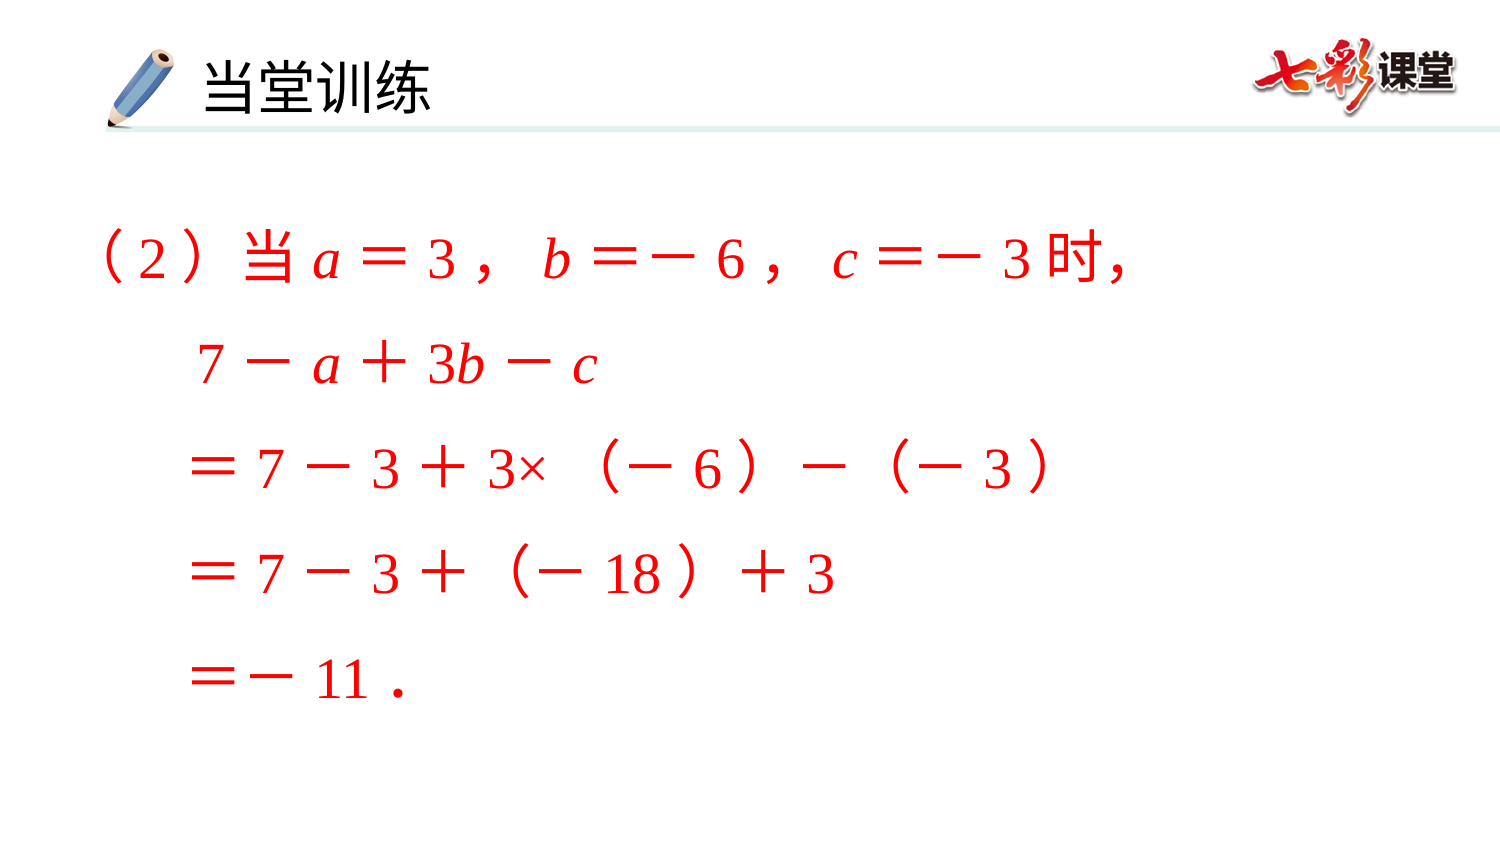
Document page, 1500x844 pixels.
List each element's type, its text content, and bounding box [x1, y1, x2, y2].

picture [1249, 32, 1461, 118]
picture [100, 32, 181, 146]
text_box （2）当a＝3，b＝－6，c＝－3时， 7－a＋3b－c ＝7－3＋3×（－6）－（－3） ＝7－3＋（－18）＋3 ＝－11． [66, 185, 1163, 711]
